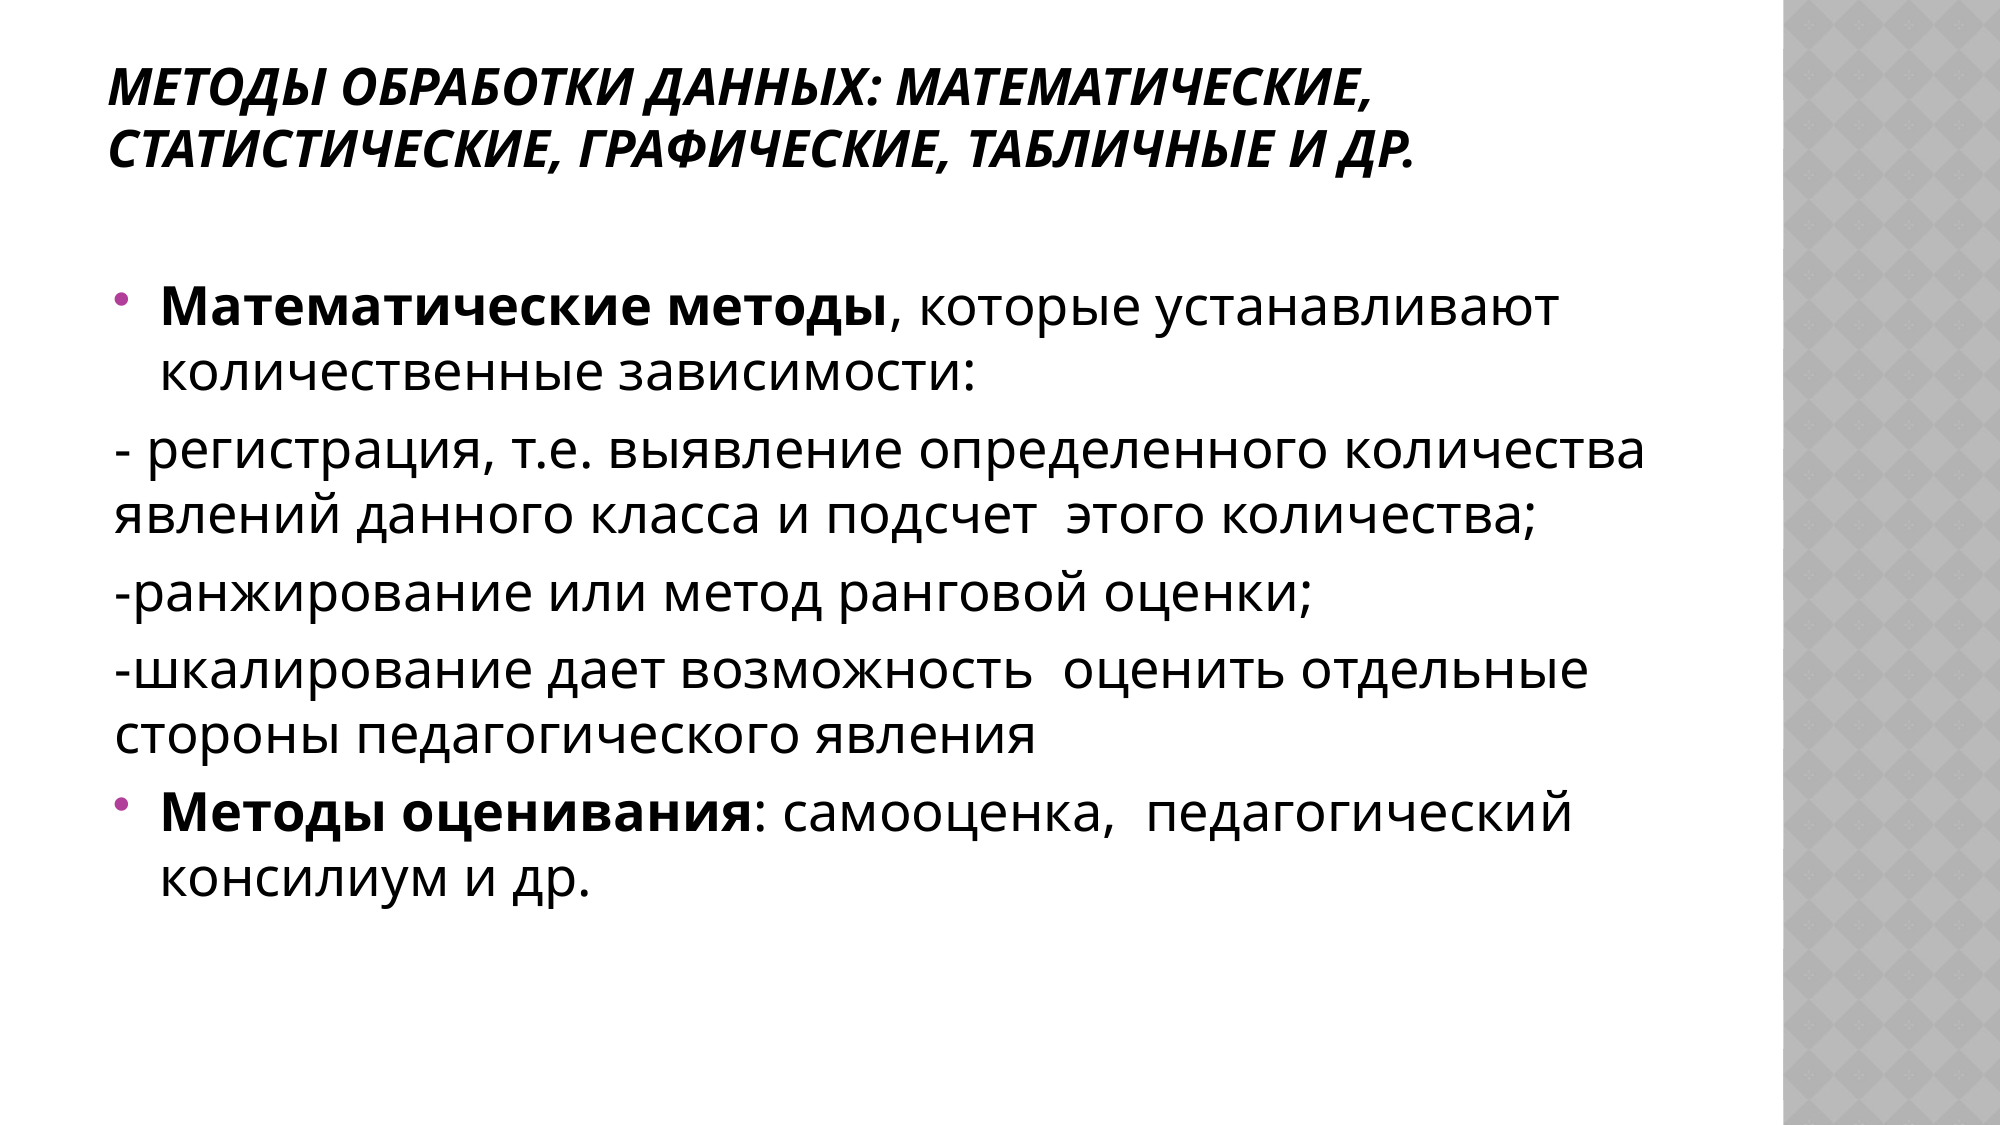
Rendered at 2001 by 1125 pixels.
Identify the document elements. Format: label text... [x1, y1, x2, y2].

list Математические методы, которые устанавливают количественные зависимости: - регистрация, т.е. выявление определенного количества явлений данного класса и подсчет этого количества; -ранжирование или метод ранговой оценки; -шкалирование дает возможность оценить отдельные стороны педагогического явления Методы оценивания: самооценка, педагогический консилиум и др. [99, 264, 1684, 1059]
title Методы обработки данных: математические, статистические, графические, табличные и др. [99, 52, 1684, 240]
